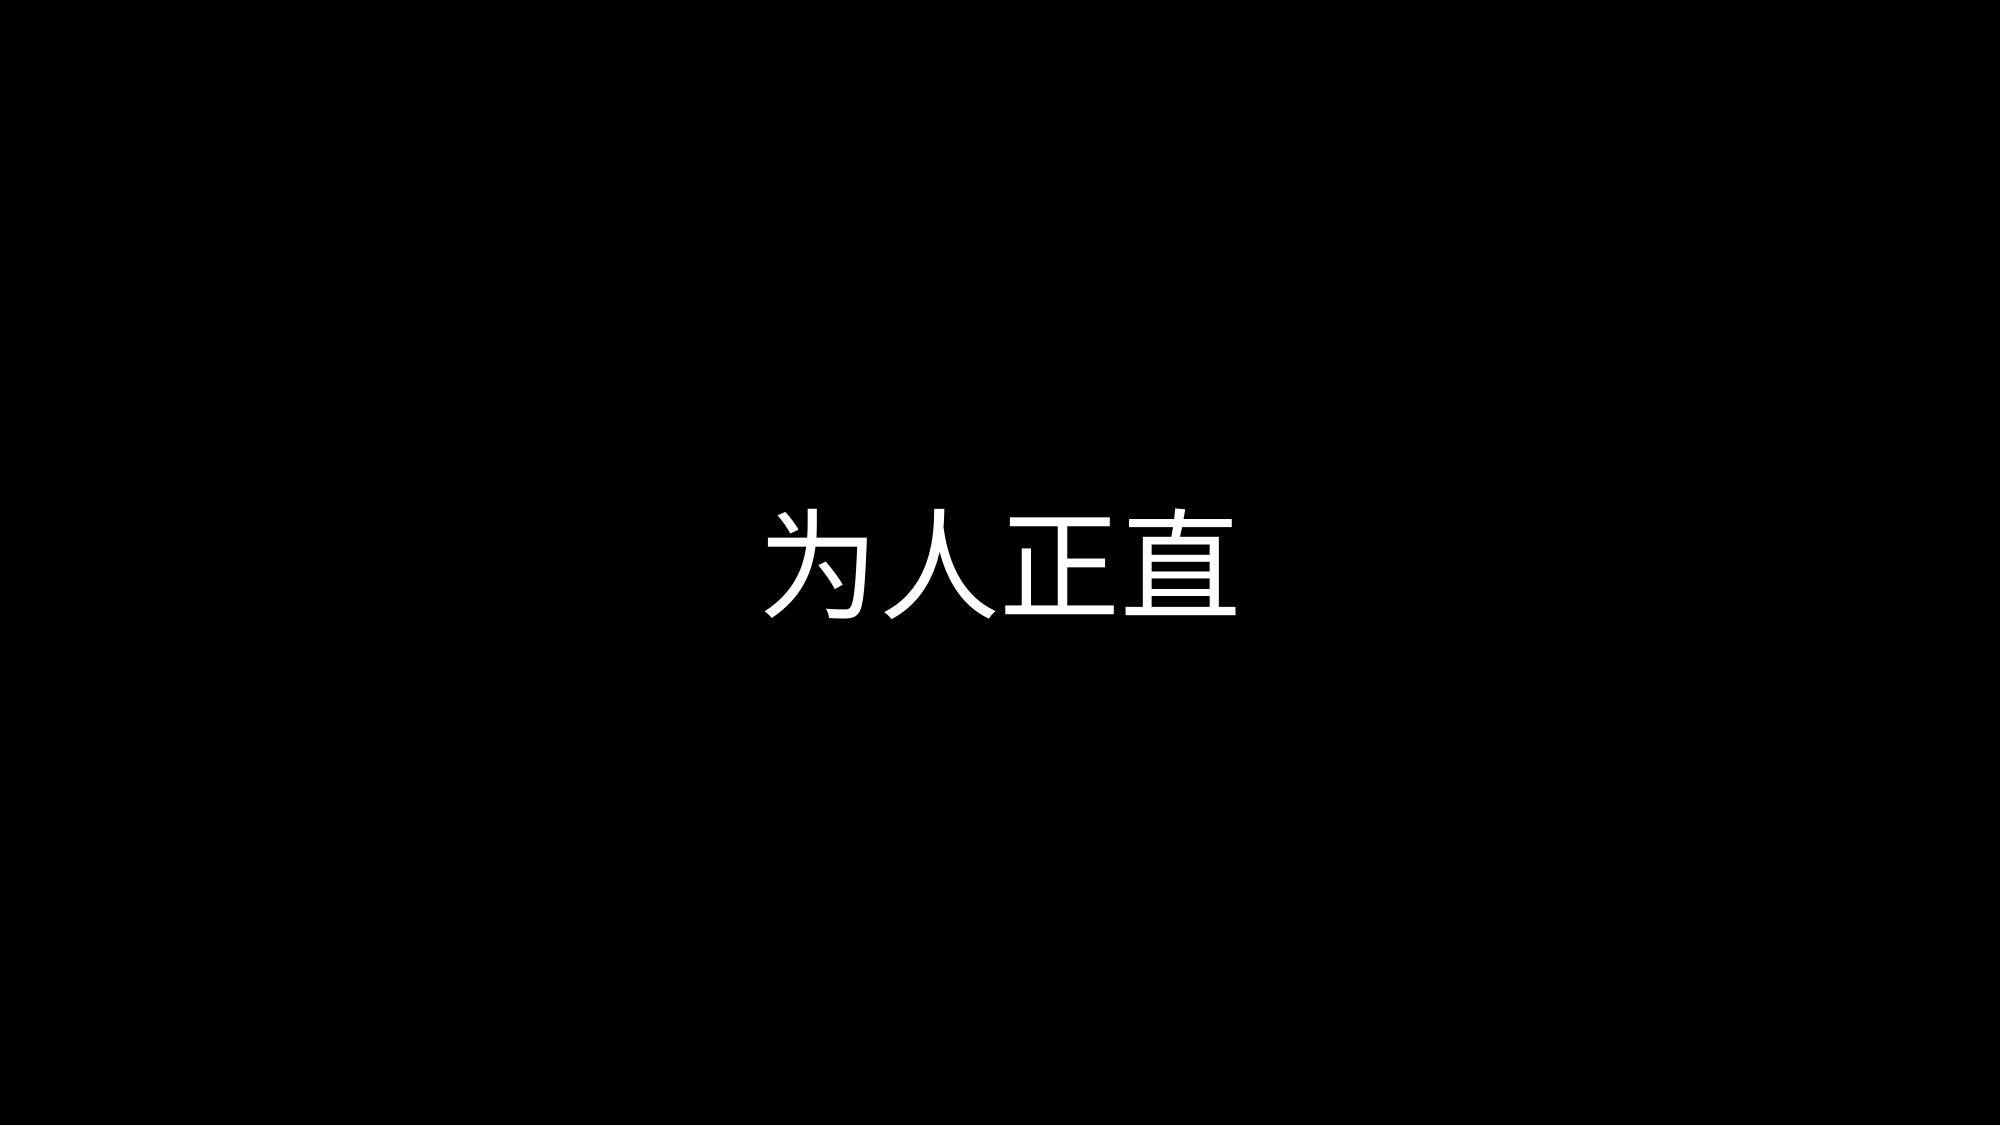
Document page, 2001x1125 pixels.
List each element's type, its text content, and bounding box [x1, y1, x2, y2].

text_box 为人正直 [697, 481, 1303, 644]
